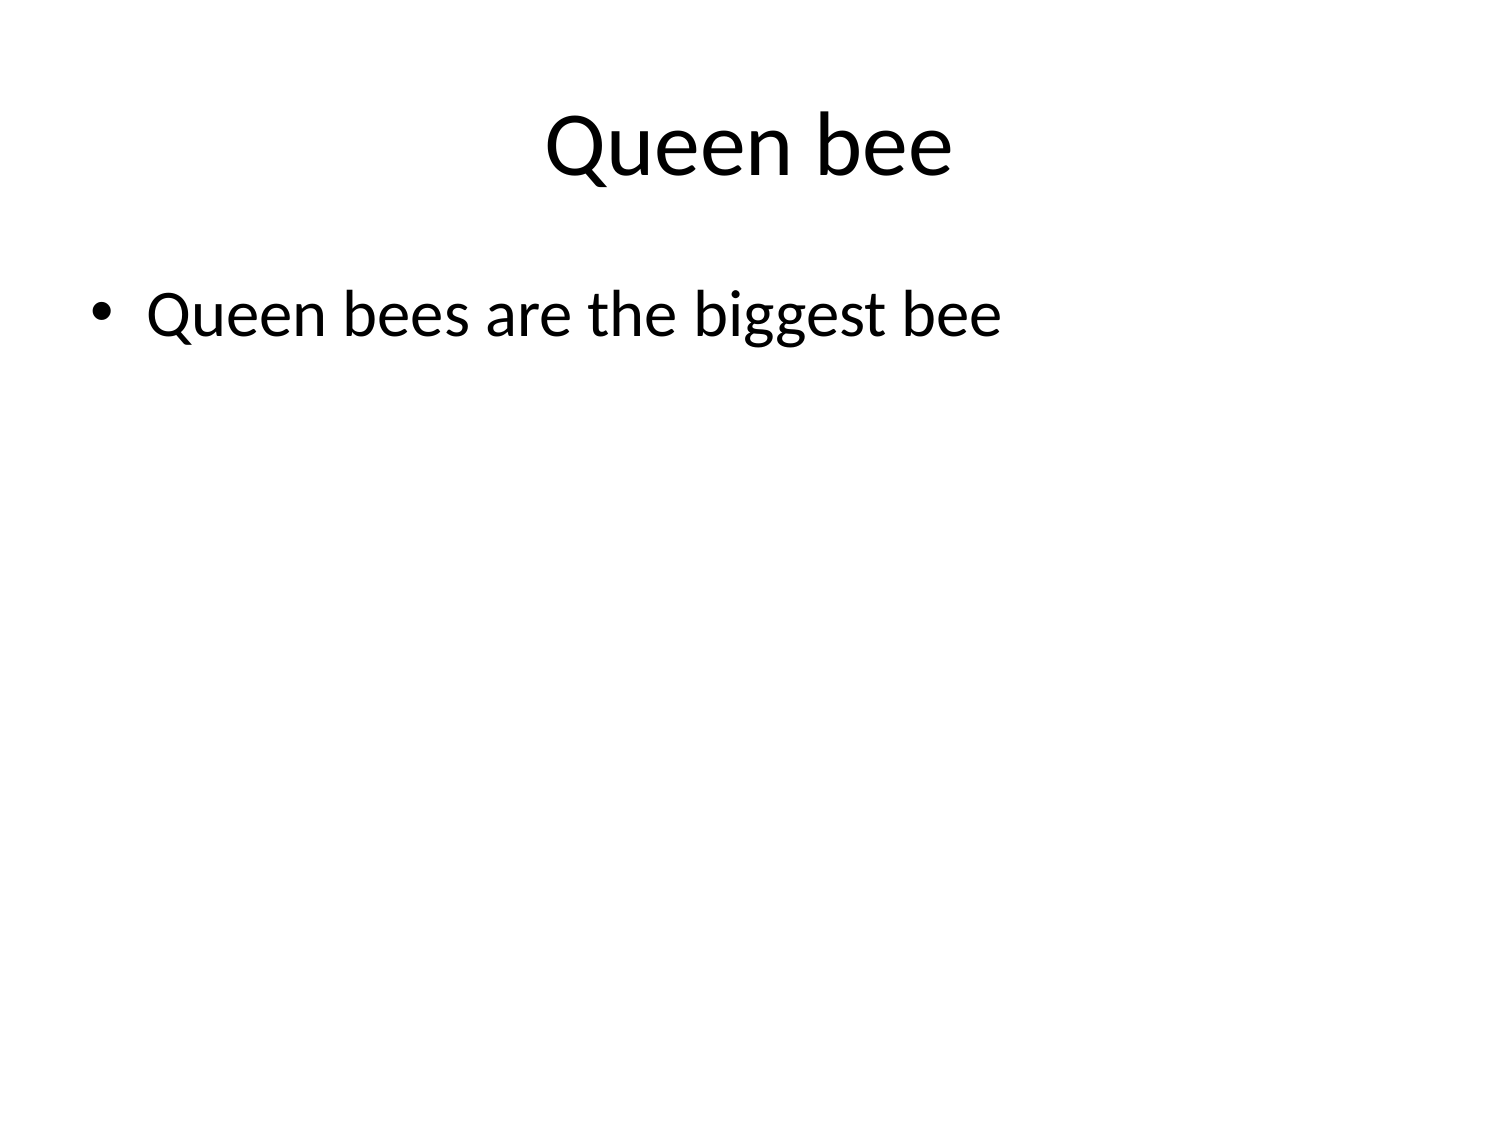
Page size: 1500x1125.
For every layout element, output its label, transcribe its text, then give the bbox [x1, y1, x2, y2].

title Queen bee [75, 45, 1425, 233]
list Queen bees are the biggest bee [75, 262, 1425, 1005]
